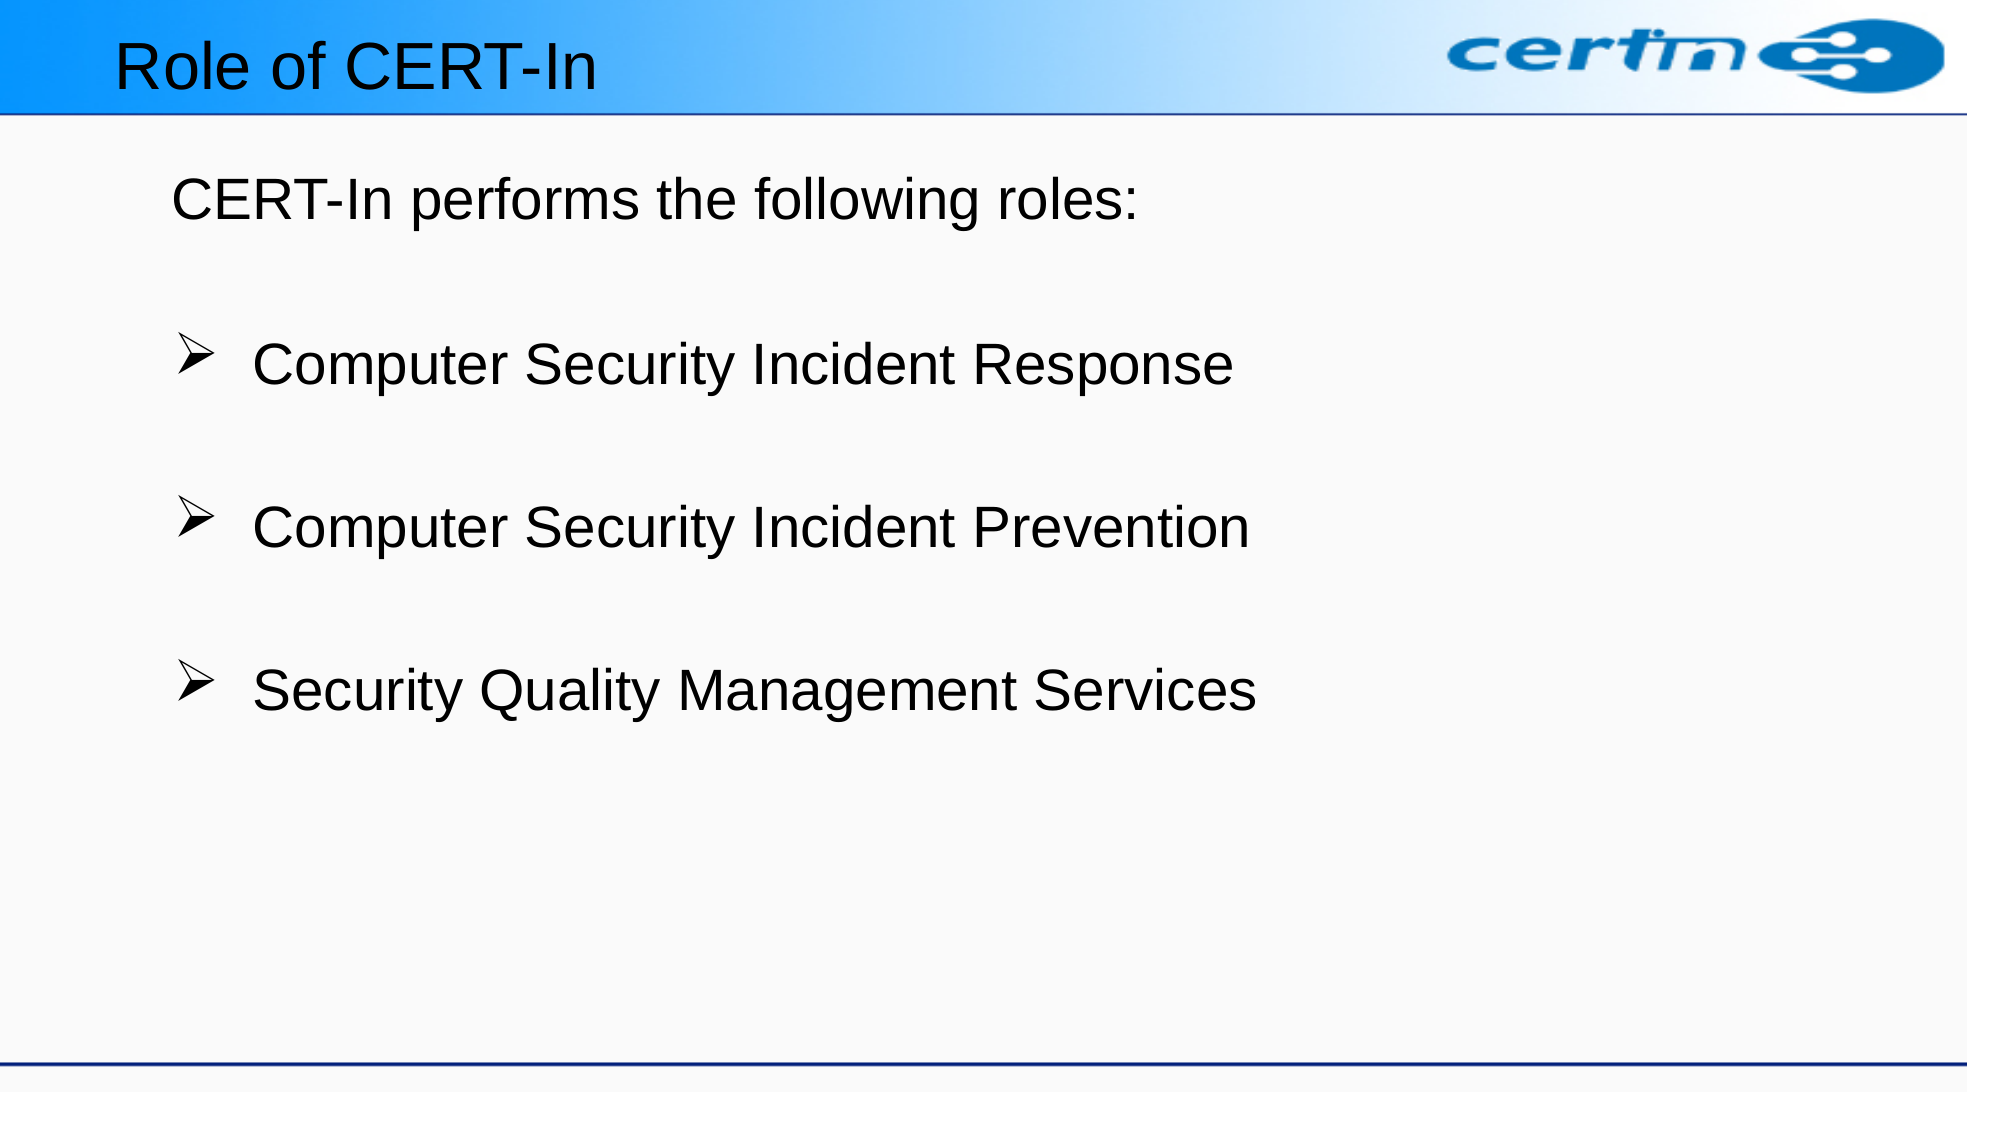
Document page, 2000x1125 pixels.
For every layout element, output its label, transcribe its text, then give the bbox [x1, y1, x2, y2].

list CERT-In performs the following roles: Computer Security Incident Response Computer Security Incident Prevention Security Quality Management Services [83, 149, 1884, 1013]
title Role of CERT-In [99, 0, 1900, 126]
picture [0, 0, 1967, 1092]
